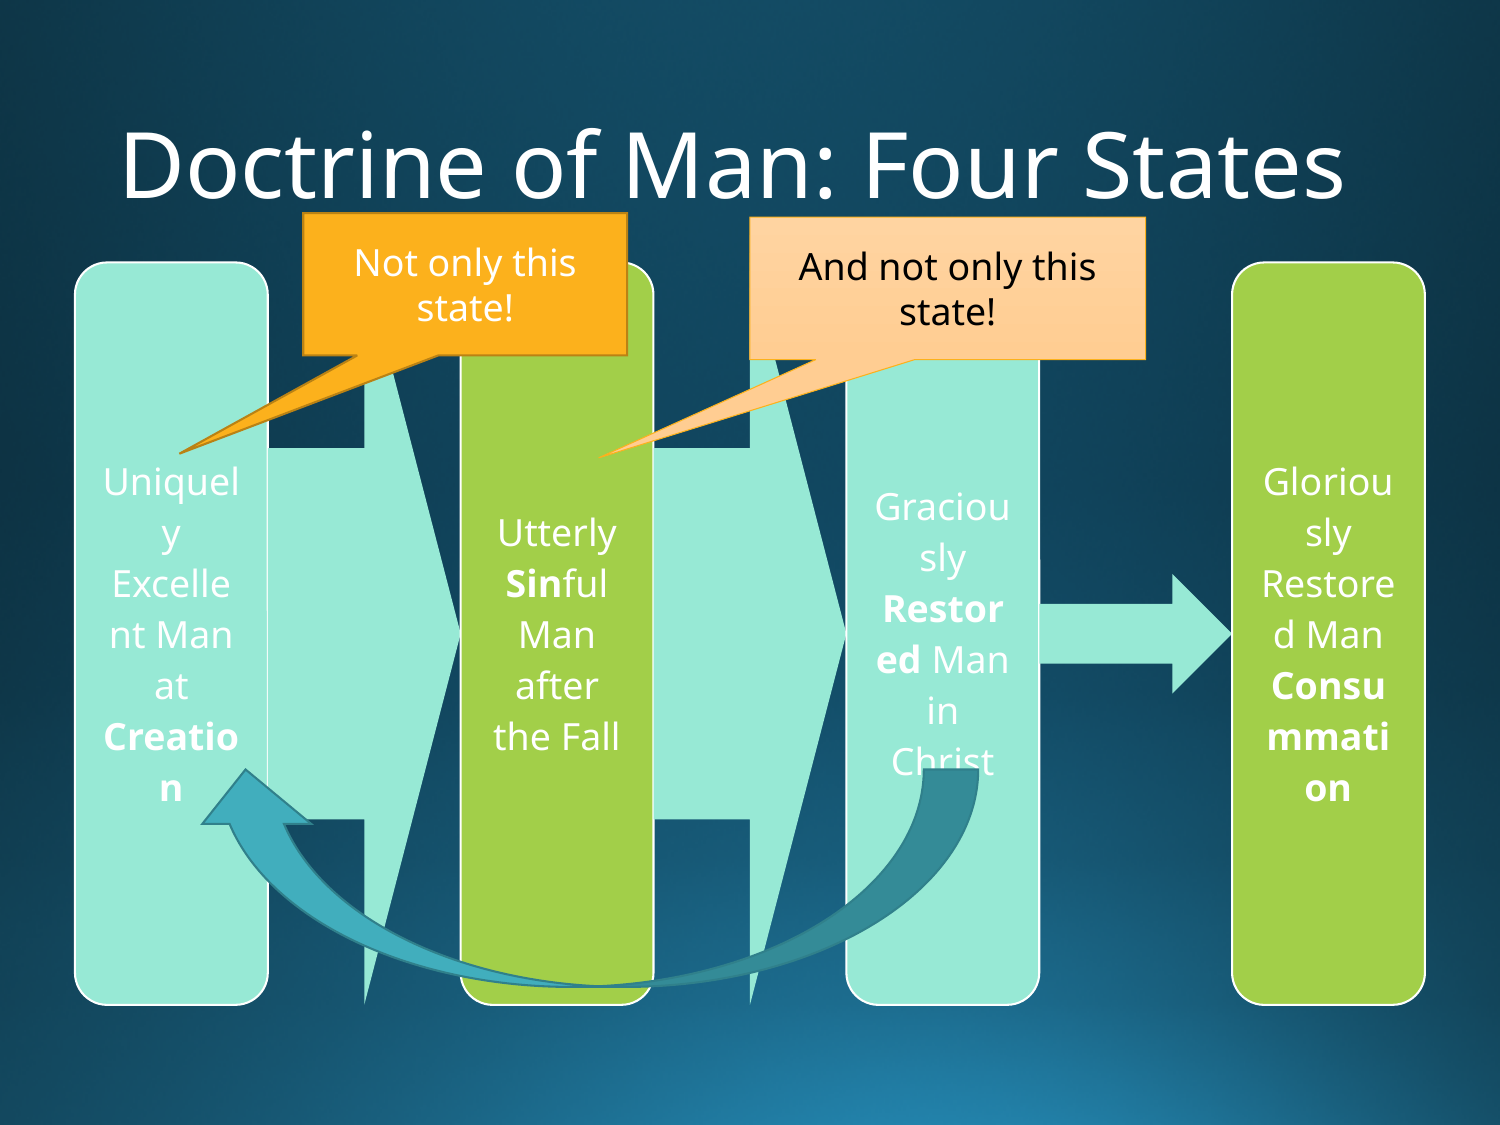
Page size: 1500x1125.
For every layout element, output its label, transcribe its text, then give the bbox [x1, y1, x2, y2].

picture [0, 0, 1500, 1125]
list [74, 262, 1425, 1005]
title Doctrine of Man: Four States [103, 59, 1397, 262]
text_box Not only this state! [302, 212, 629, 262]
text_box And not only this state! [749, 216, 1147, 262]
